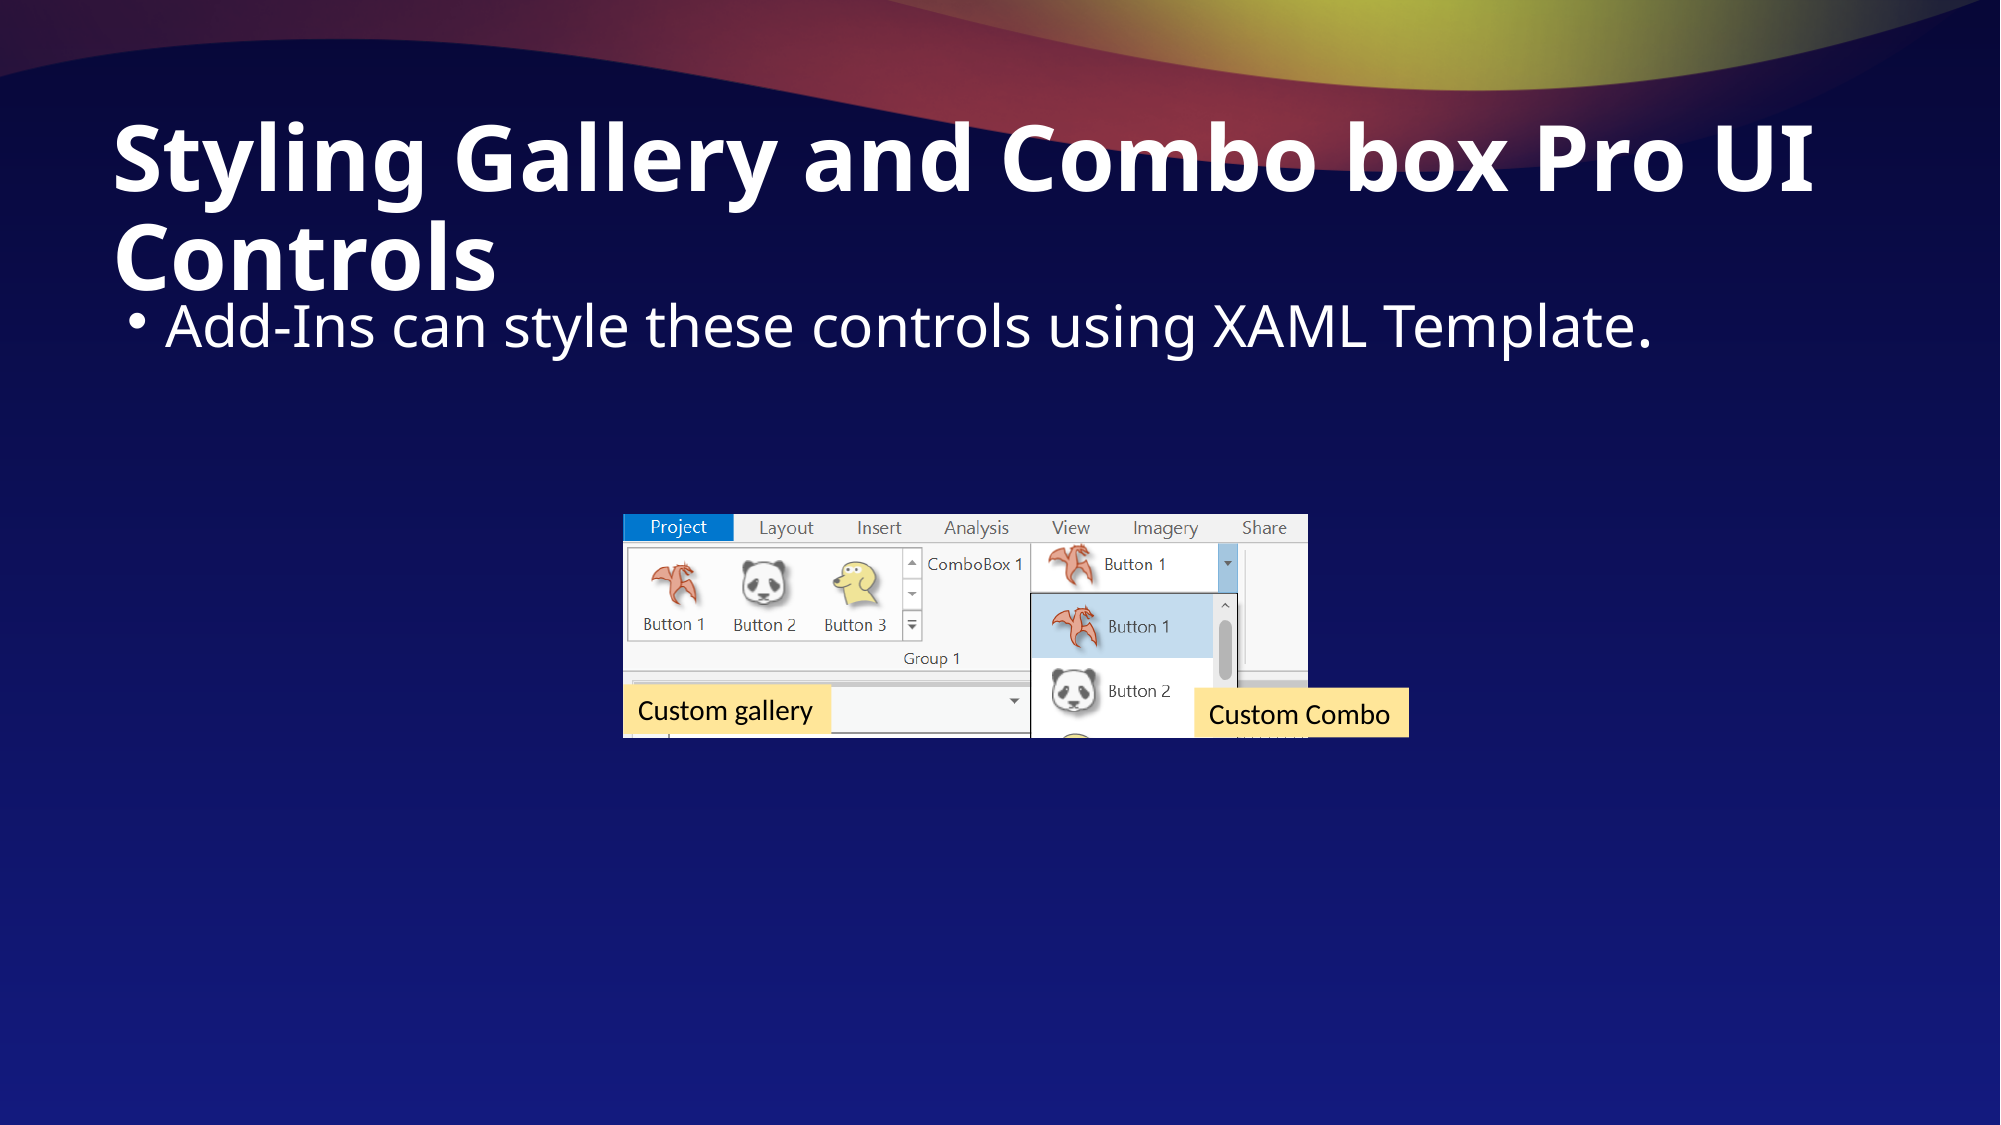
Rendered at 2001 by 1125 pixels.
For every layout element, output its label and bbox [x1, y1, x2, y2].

picture [623, 514, 1308, 738]
text_box [0, 0, 2000, 1125]
